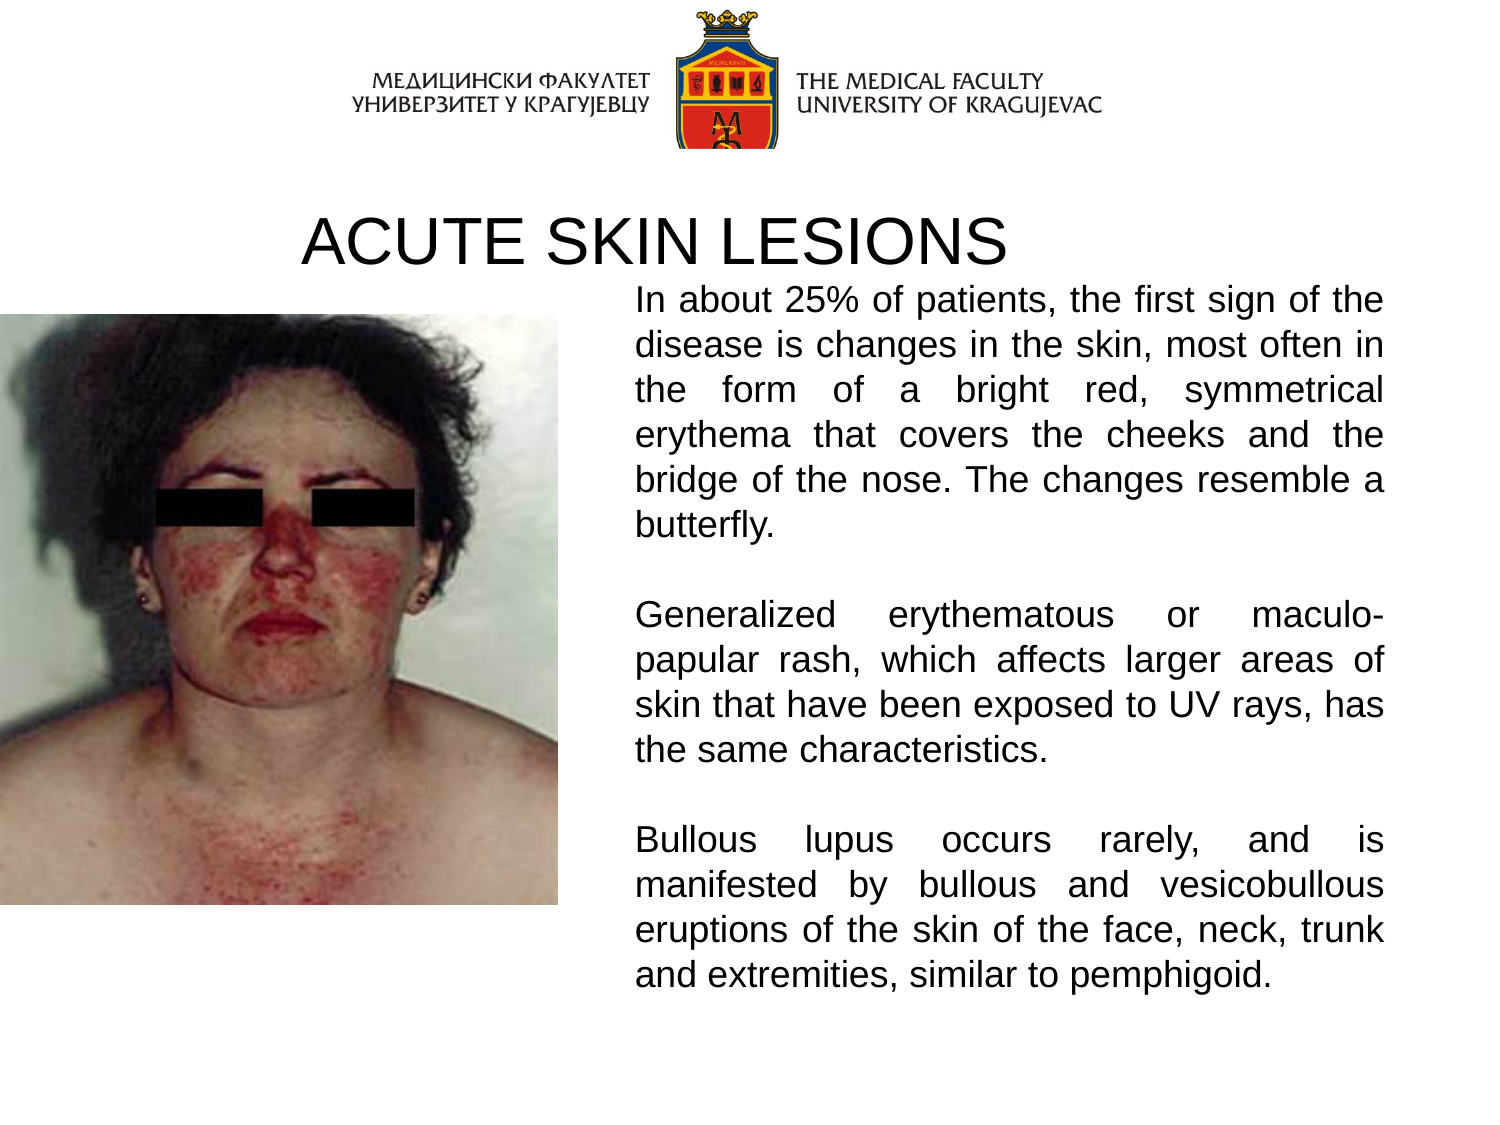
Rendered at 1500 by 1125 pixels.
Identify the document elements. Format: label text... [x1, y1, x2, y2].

text_box In about 25% of patients, the first sign of the disease is changes in the skin, most often in the form of a bright red, symmetrical erythema that covers the cheeks and the bridge of the nose. The changes resemble a butterfly. Generalized erythematous or maculo-papular rash, which affects larger areas of skin that have been exposed to UV rays, has the same characteristics. Bullous lupus occurs rarely, and is manifested by bullous and vesicobullous eruptions of the skin of the face, neck, trunk and extremities, similar to pemphigoid. [620, 267, 1400, 1003]
picture [328, 0, 1125, 148]
text_box ACUTE SKIN LESIONS [0, 148, 1335, 314]
picture [0, 314, 558, 905]
